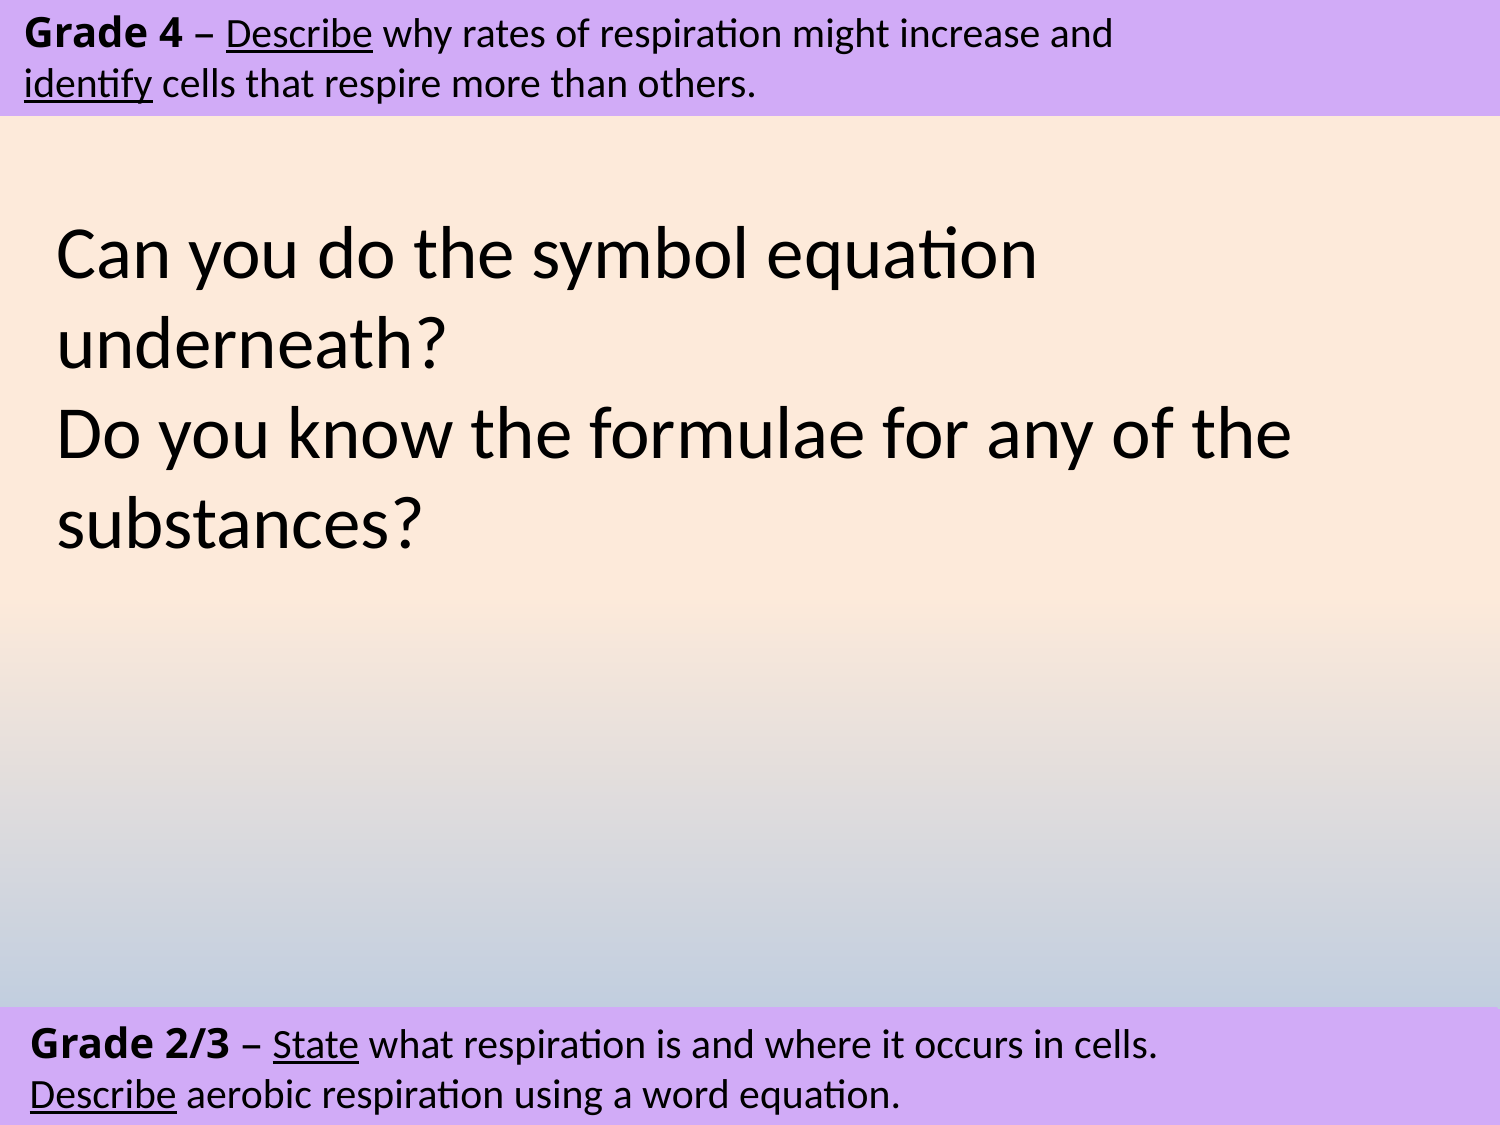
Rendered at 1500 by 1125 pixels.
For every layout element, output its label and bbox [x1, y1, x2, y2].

text_box [0, 0, 4, 116]
text_box [8, 0, 1500, 1125]
